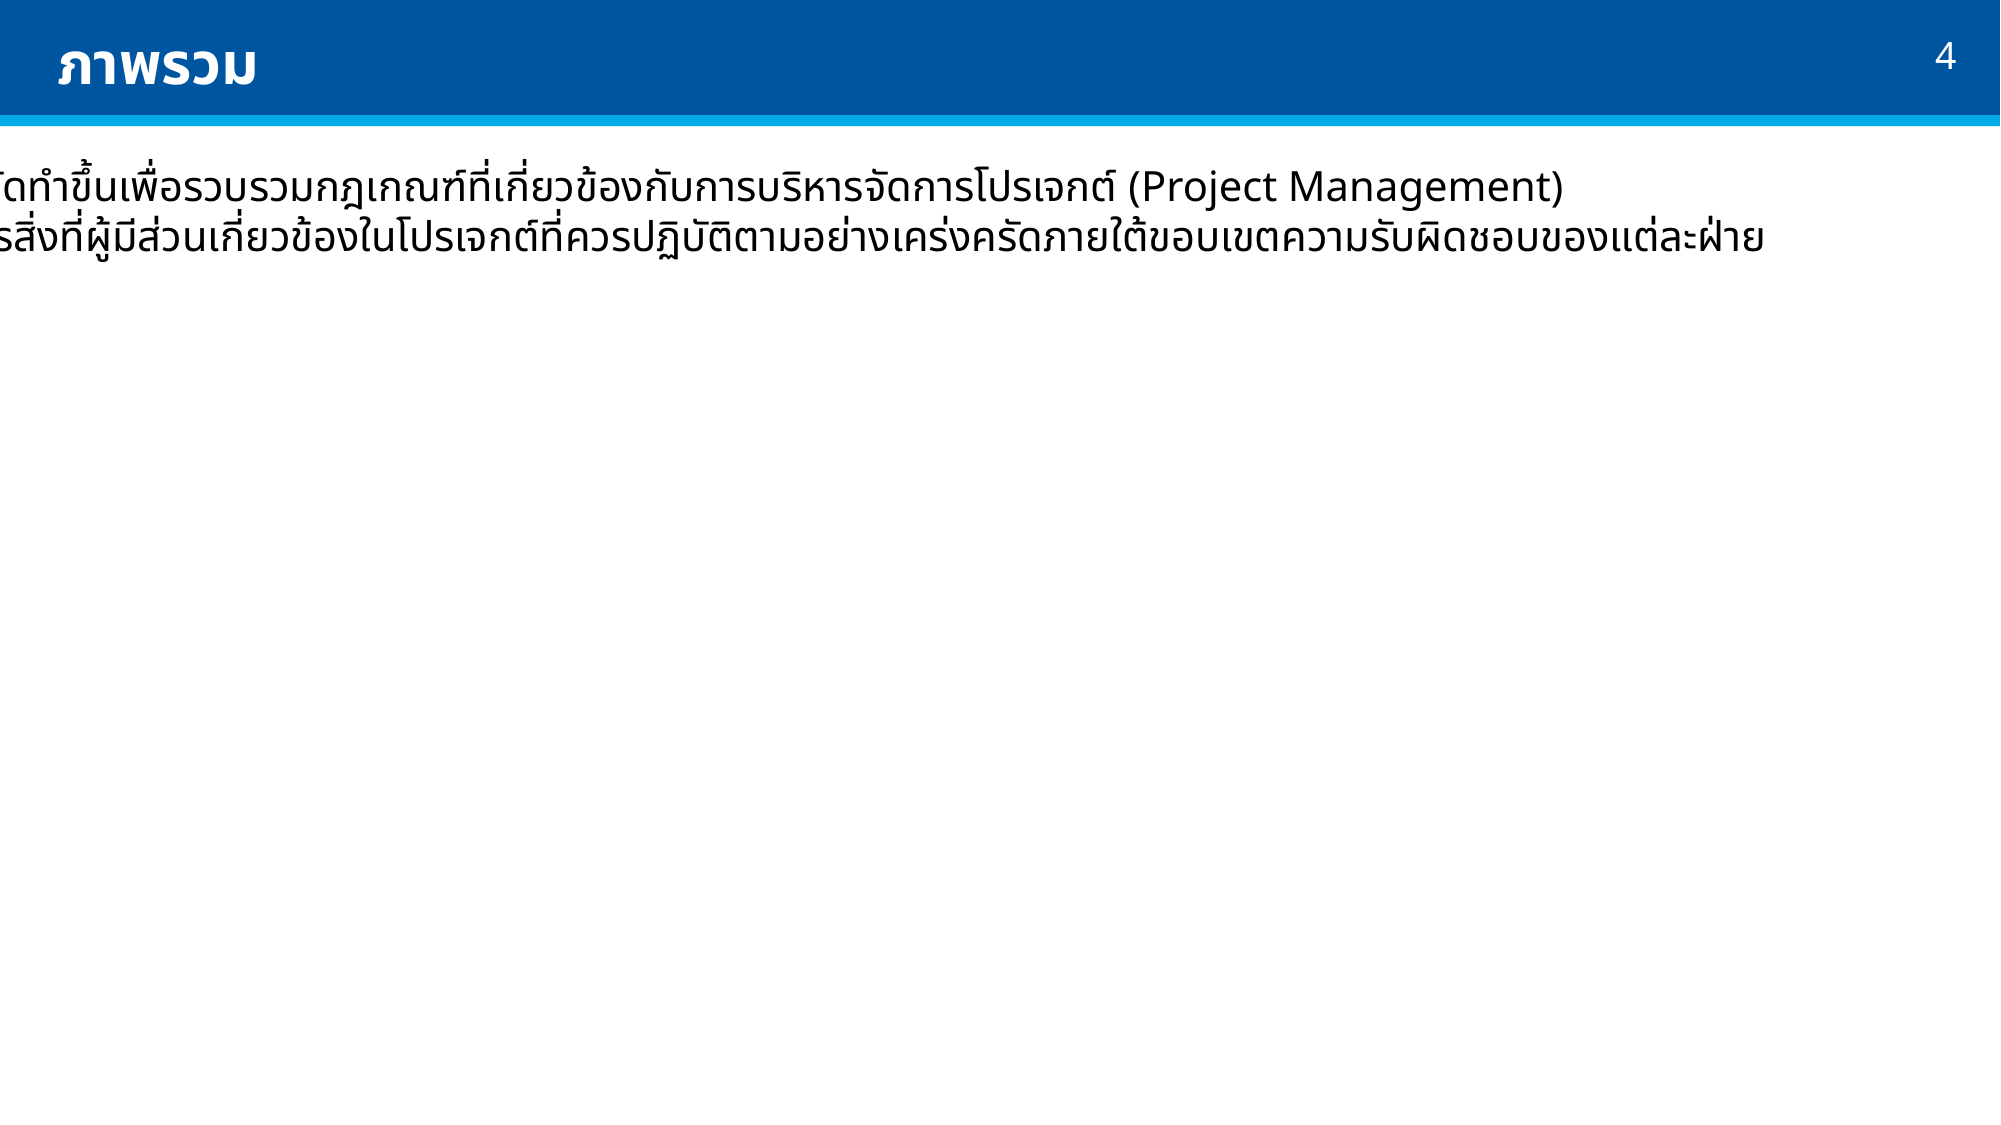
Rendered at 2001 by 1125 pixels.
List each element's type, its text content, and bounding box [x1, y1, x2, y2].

text_box เอกสารฉบับนี้จัดทำขึ้นเพื่อรวบรวมกฎเกณฑ์ที่เกี่ยวข้องกับการบริหารจัดการโปรเจกต์ (Project Management) โดยสรุปรายการสิ่งที่ผู้มีส่วนเกี่ยวข้องในโปรเจกต์ที่ควรปฏิบัติตามอย่างเคร่งครัดภายใต้ขอบเขตความรับผิดชอบของแต่ละฝ่าย [0, 152, 1783, 268]
title ภาพรวม [42, 17, 1768, 97]
